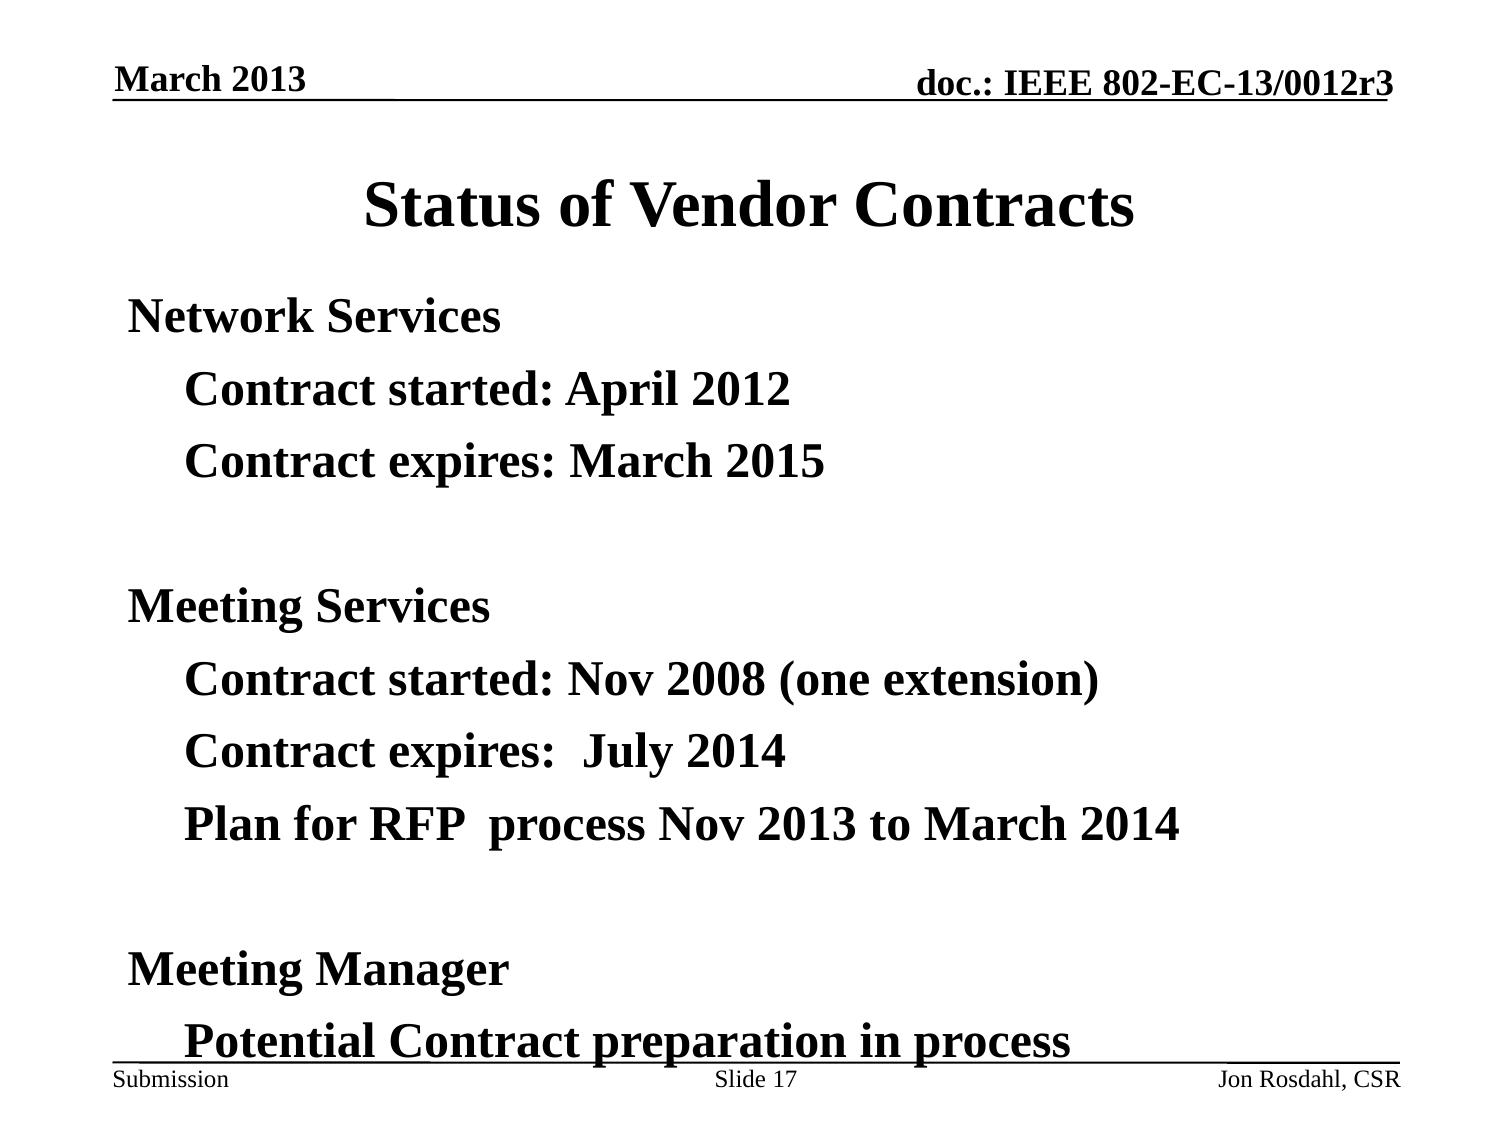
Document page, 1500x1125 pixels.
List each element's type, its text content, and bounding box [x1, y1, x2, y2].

slide_number Slide 17 [712, 1061, 800, 1123]
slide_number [114, 54, 423, 100]
footer Jon Rosdahl, CSR [878, 1061, 1402, 1093]
title Status of Vendor Contracts [112, 112, 1388, 274]
list Network Services Contract started: April 2012 Contract expires: March 2015 Meeting Services Contract started: Nov 2008 (one extension) Contract expires: July 2014 Plan for RFP process Nov 2013 to March 2014 Meeting Manager Potential Contract preparation in process [112, 274, 1388, 1063]
